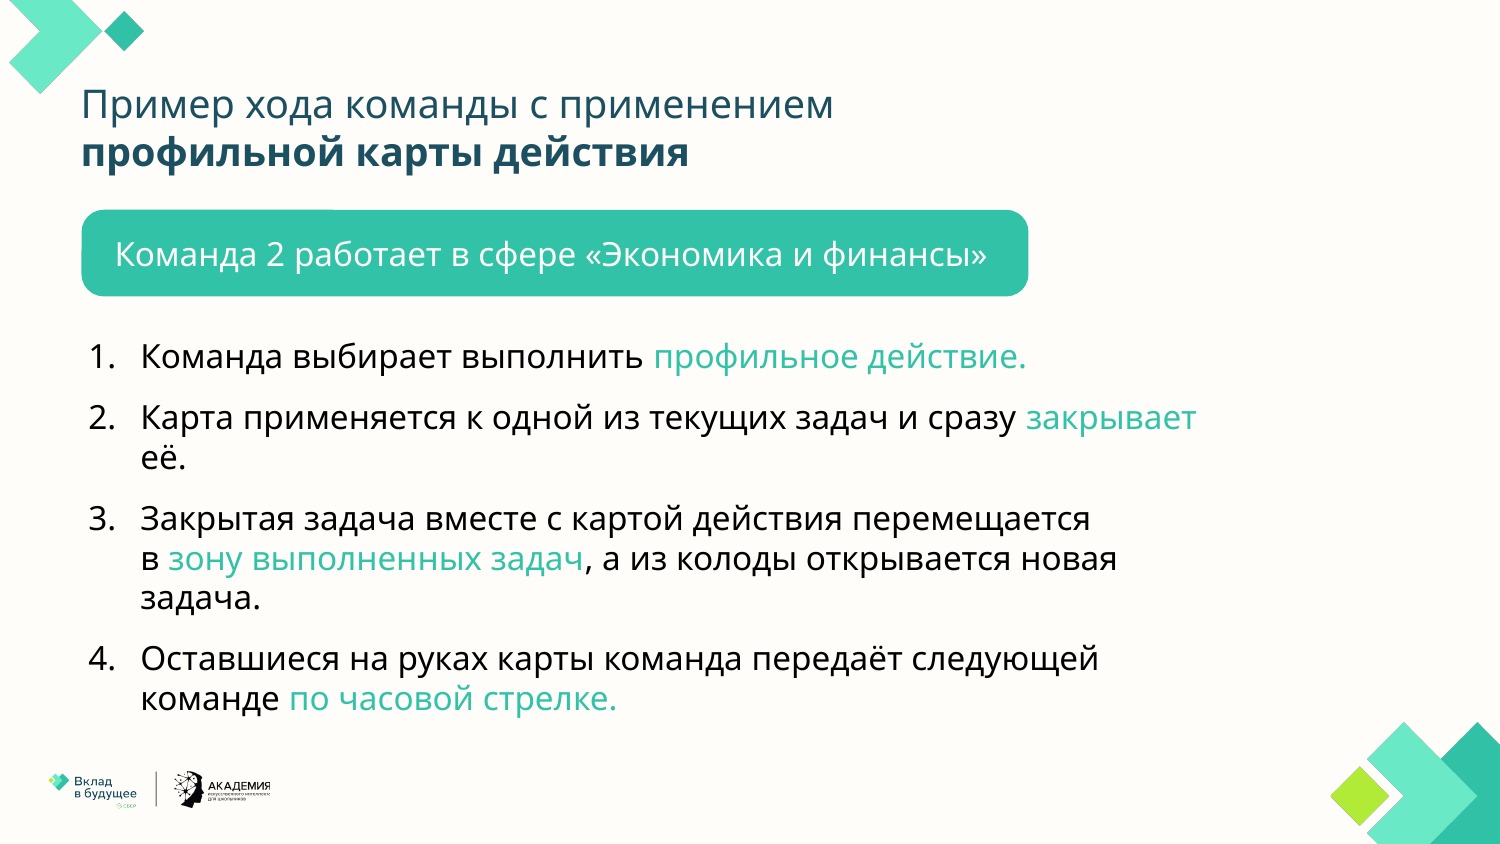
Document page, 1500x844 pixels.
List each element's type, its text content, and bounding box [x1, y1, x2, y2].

picture [9, 0, 144, 94]
text_box [83, 211, 1027, 295]
text_box Команда выбирает выполнить профильное действие. Карта применяется к одной из текущих задач и сразу закрывает её. Закрытая задача вместе с картой действия перемещается в зону выполненных задач, а из колоды открывается новая задача. Оставшиеся на руках карты команда передаёт следующей команде по часовой стрелке. [80, 327, 1244, 725]
text_box Пример хода команды с применением профильной карты действия [73, 71, 920, 182]
picture [31, 756, 270, 826]
text_box Команда 2 работает в сфере «Экономика и финансы» [107, 225, 1003, 281]
picture [1330, 722, 1500, 844]
